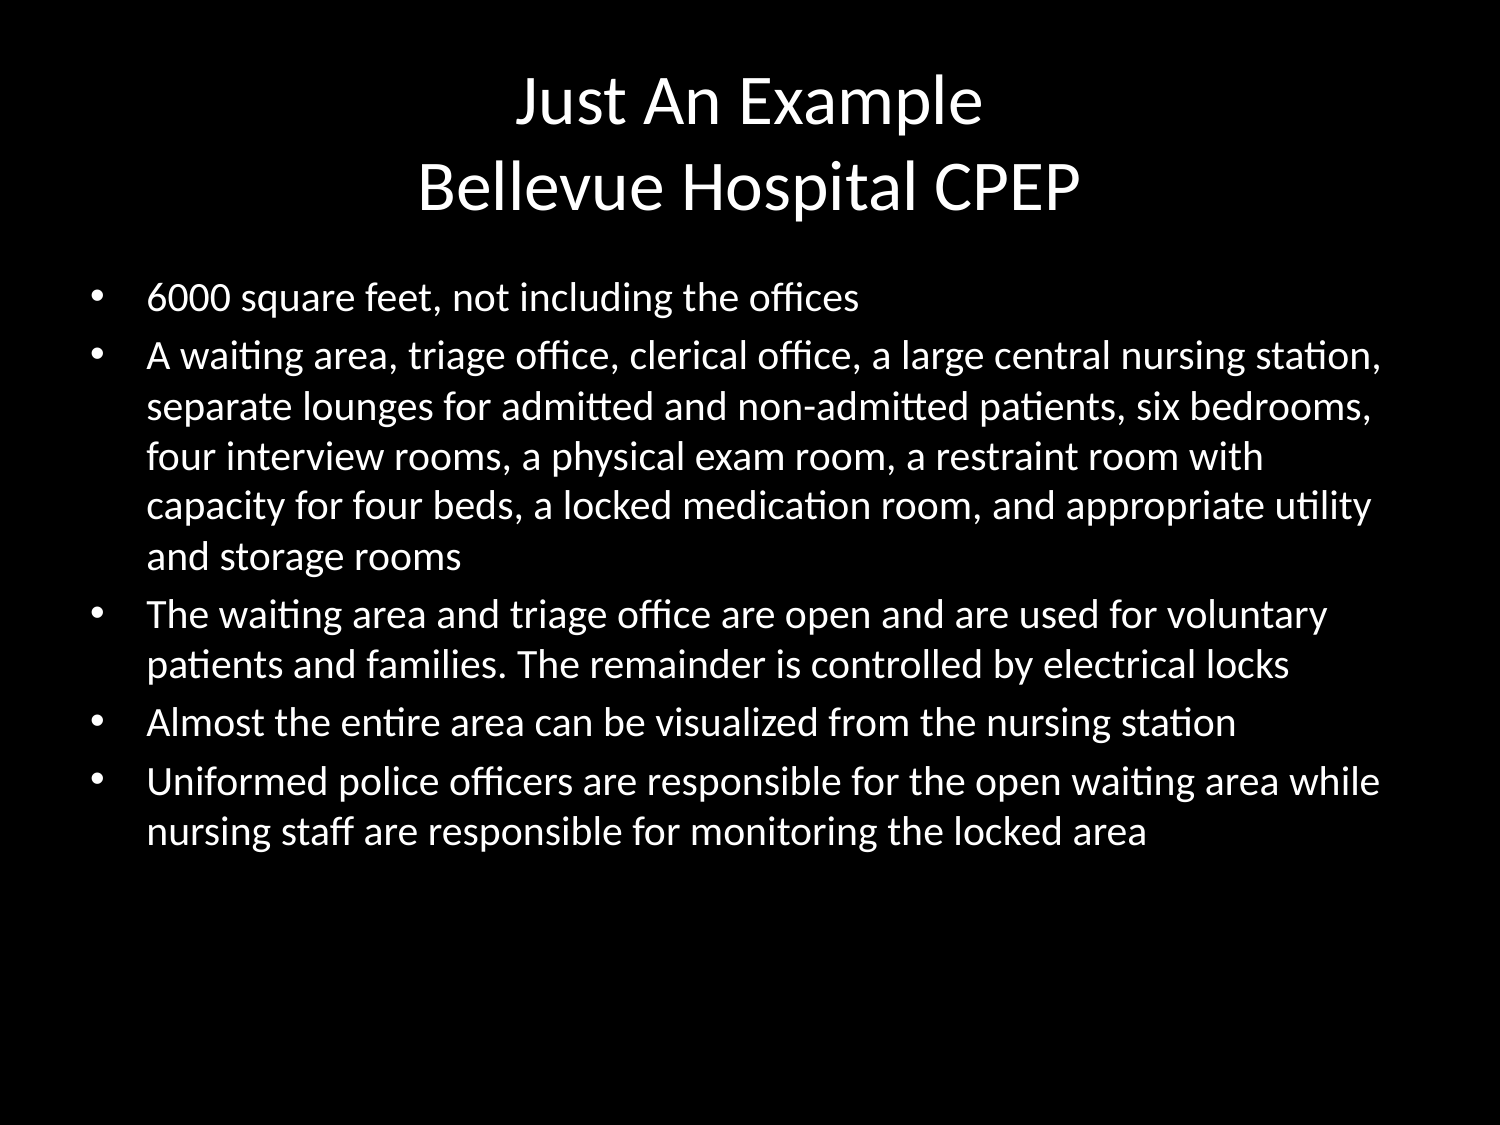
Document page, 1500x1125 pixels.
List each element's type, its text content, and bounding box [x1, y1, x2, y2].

title Just An Example Bellevue Hospital CPEP [75, 45, 1425, 233]
list 6000 square feet, not including the offices A waiting area, triage office, clerical office, a large central nursing station, separate lounges for admitted and non-admitted patients, six bedrooms, four interview rooms, a physical exam room, a restraint room with capacity for four beds, a locked medication room, and appropriate utility and storage rooms The waiting area and triage office are open and are used for voluntary patients and families. The remainder is controlled by electrical locks Almost the entire area can be visualized from the nursing station Uniformed police officers are responsible for the open waiting area while nursing staff are responsible for monitoring the locked area [75, 262, 1425, 1005]
